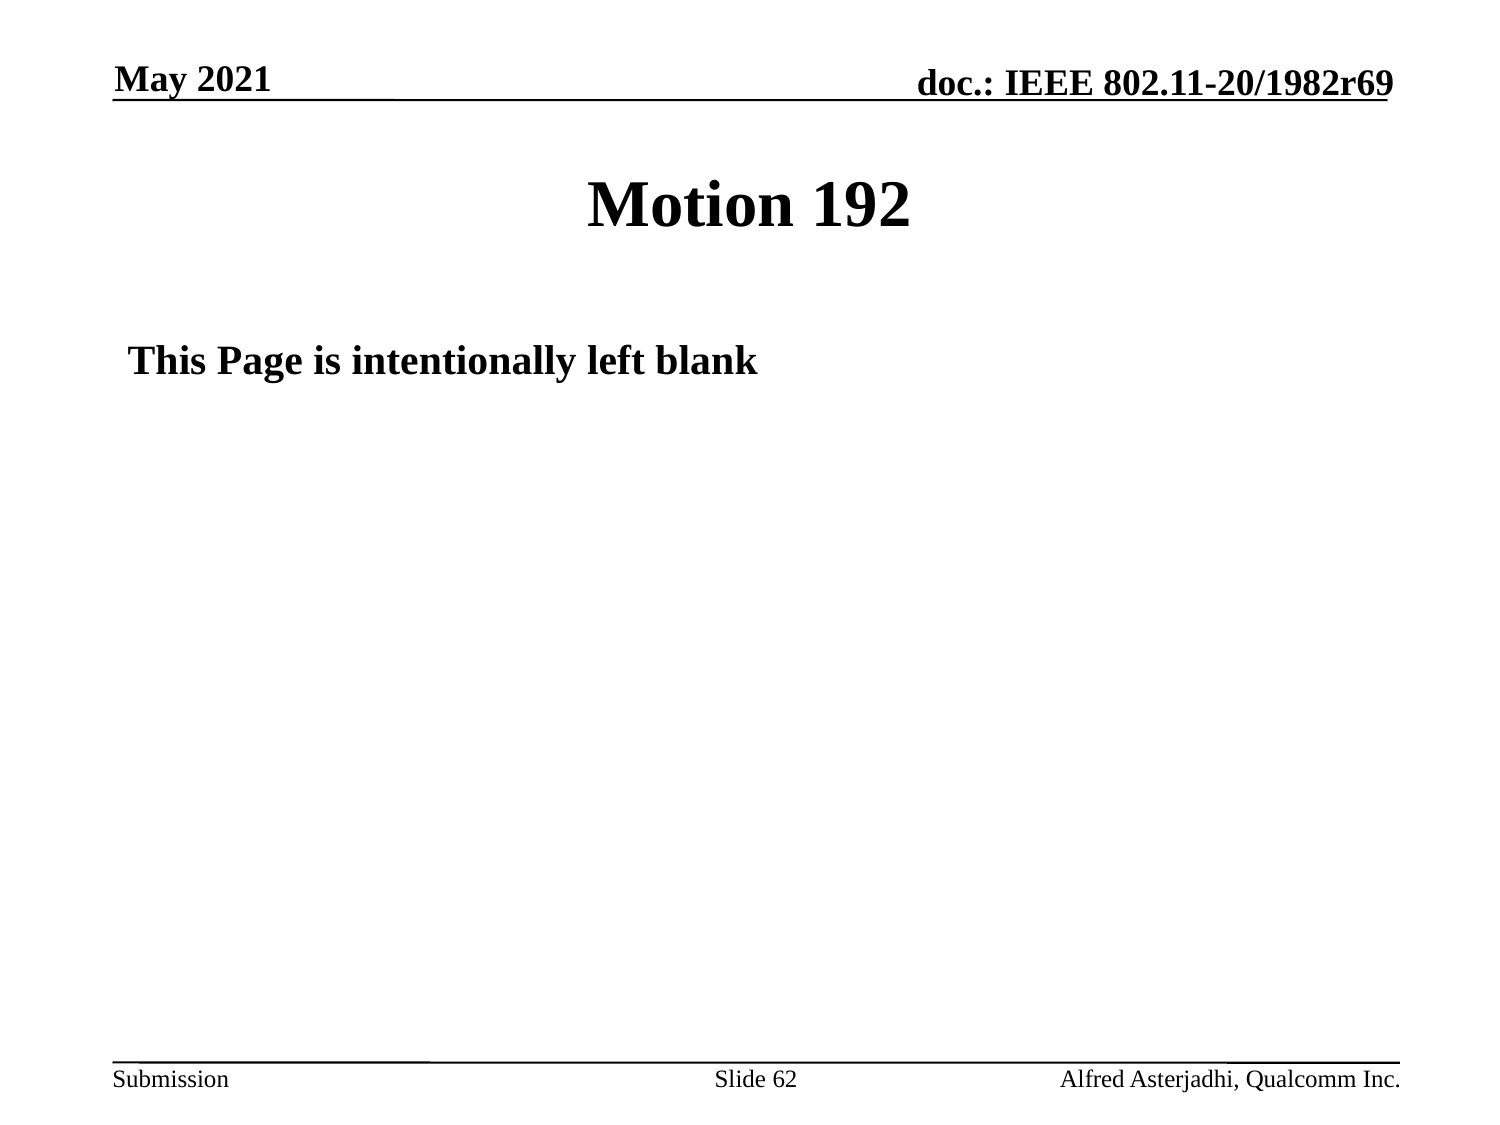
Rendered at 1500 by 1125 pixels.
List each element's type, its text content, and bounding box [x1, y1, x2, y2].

slide_number Slide 62 [712, 1061, 800, 1123]
title Motion 192 [112, 112, 1388, 288]
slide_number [114, 54, 423, 100]
footer Alfred Asterjadhi, Qualcomm Inc. [878, 1061, 1402, 1093]
list This Page is intentionally left blank [112, 324, 1388, 1000]
